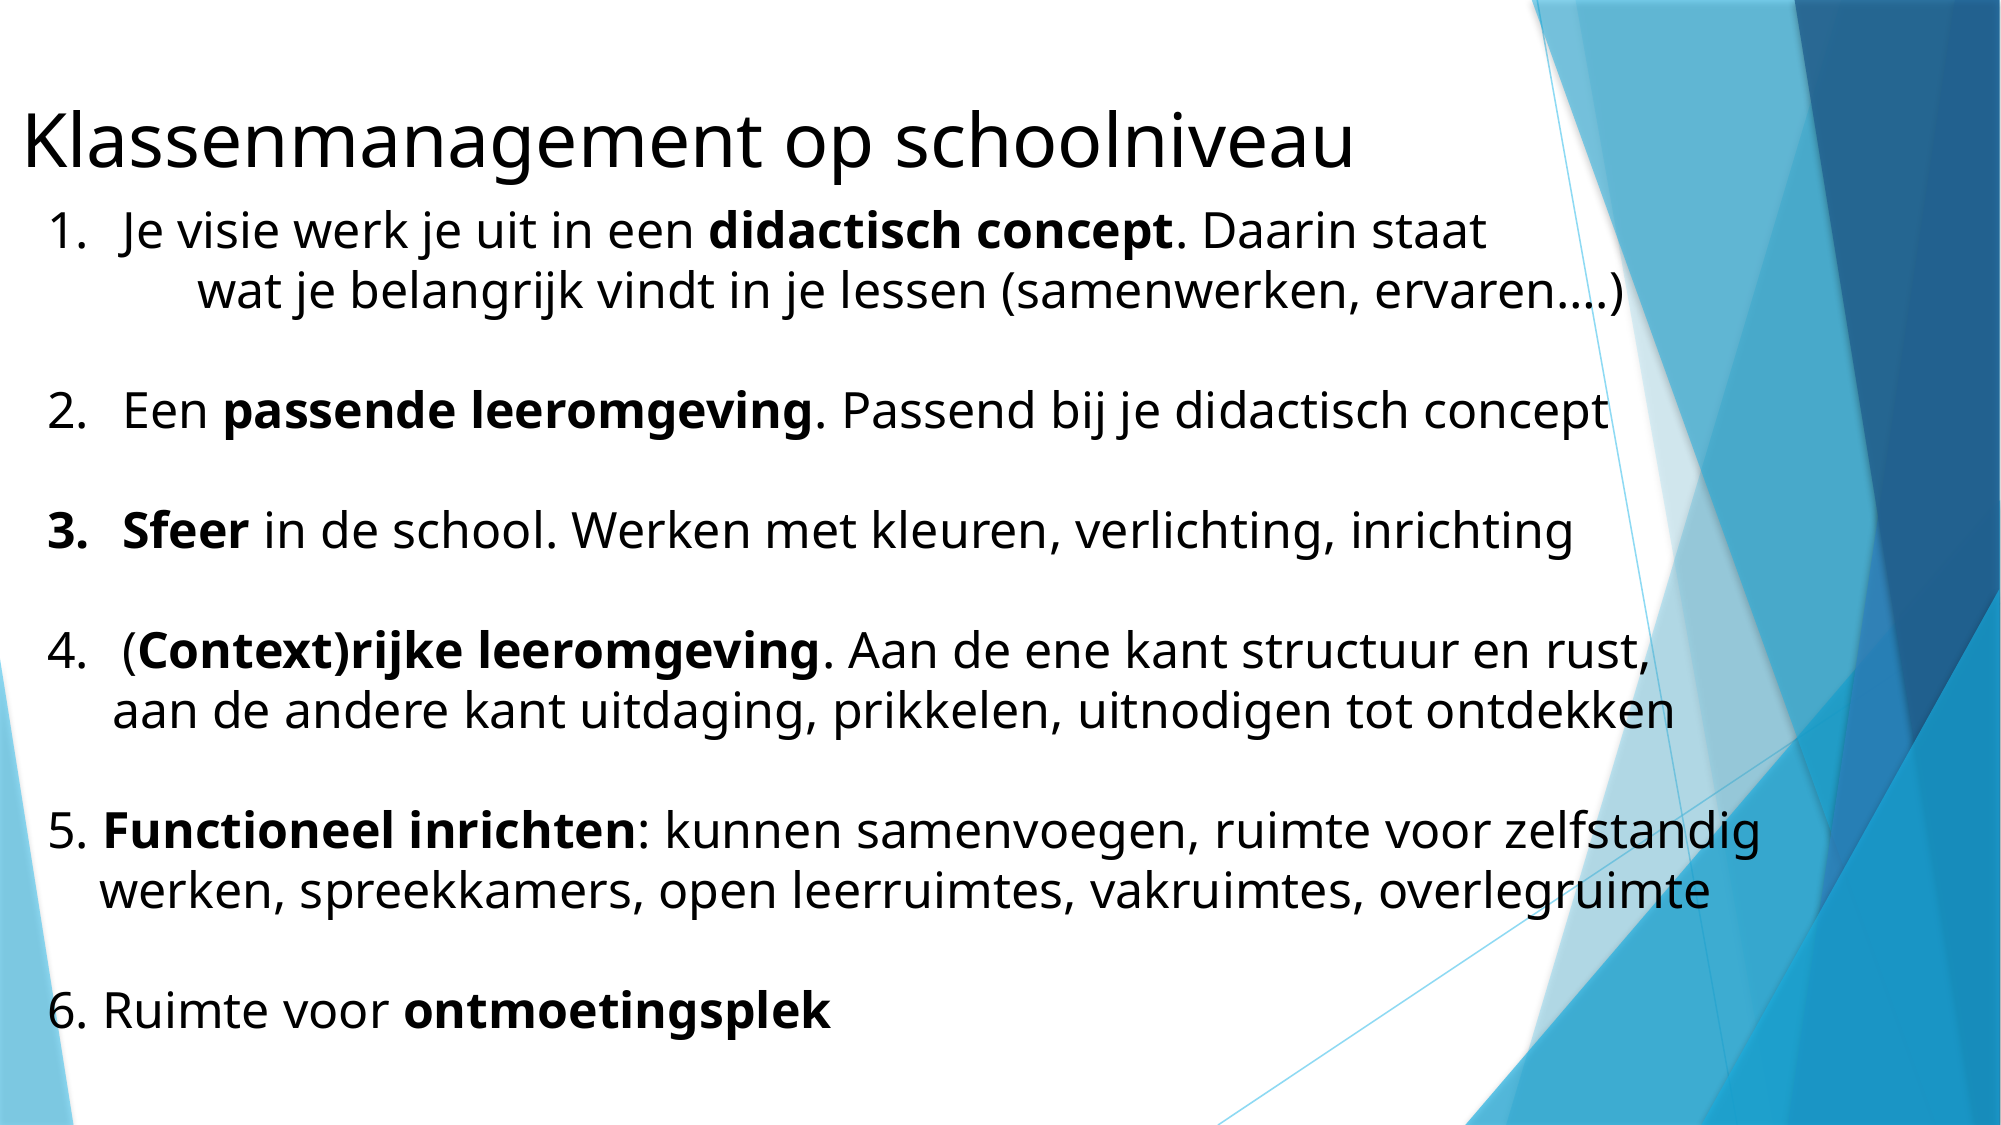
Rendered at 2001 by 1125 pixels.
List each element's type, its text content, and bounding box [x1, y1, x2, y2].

text_box Je visie werk je uit in een didactisch concept. Daarin staat wat je belangrijk vindt in je lessen (samenwerken, ervaren….) Een passende leeromgeving. Passend bij je didactisch concept Sfeer in de school. Werken met kleuren, verlichting, inrichting (Context)rijke leeromgeving. Aan de ene kant structuur en rust, aan de andere kant uitdaging, prikkelen, uitnodigen tot ontdekken 5. Functioneel inrichten: kunnen samenvoegen, ruimte voor zelfstandig werken, spreekkamers, open leerruimtes, vakruimtes, overlegruimte 6. Ruimte voor ontmoetingsplek [32, 191, 1778, 1046]
text_box Klassenmanagement op schoolniveau [5, 85, 1373, 191]
